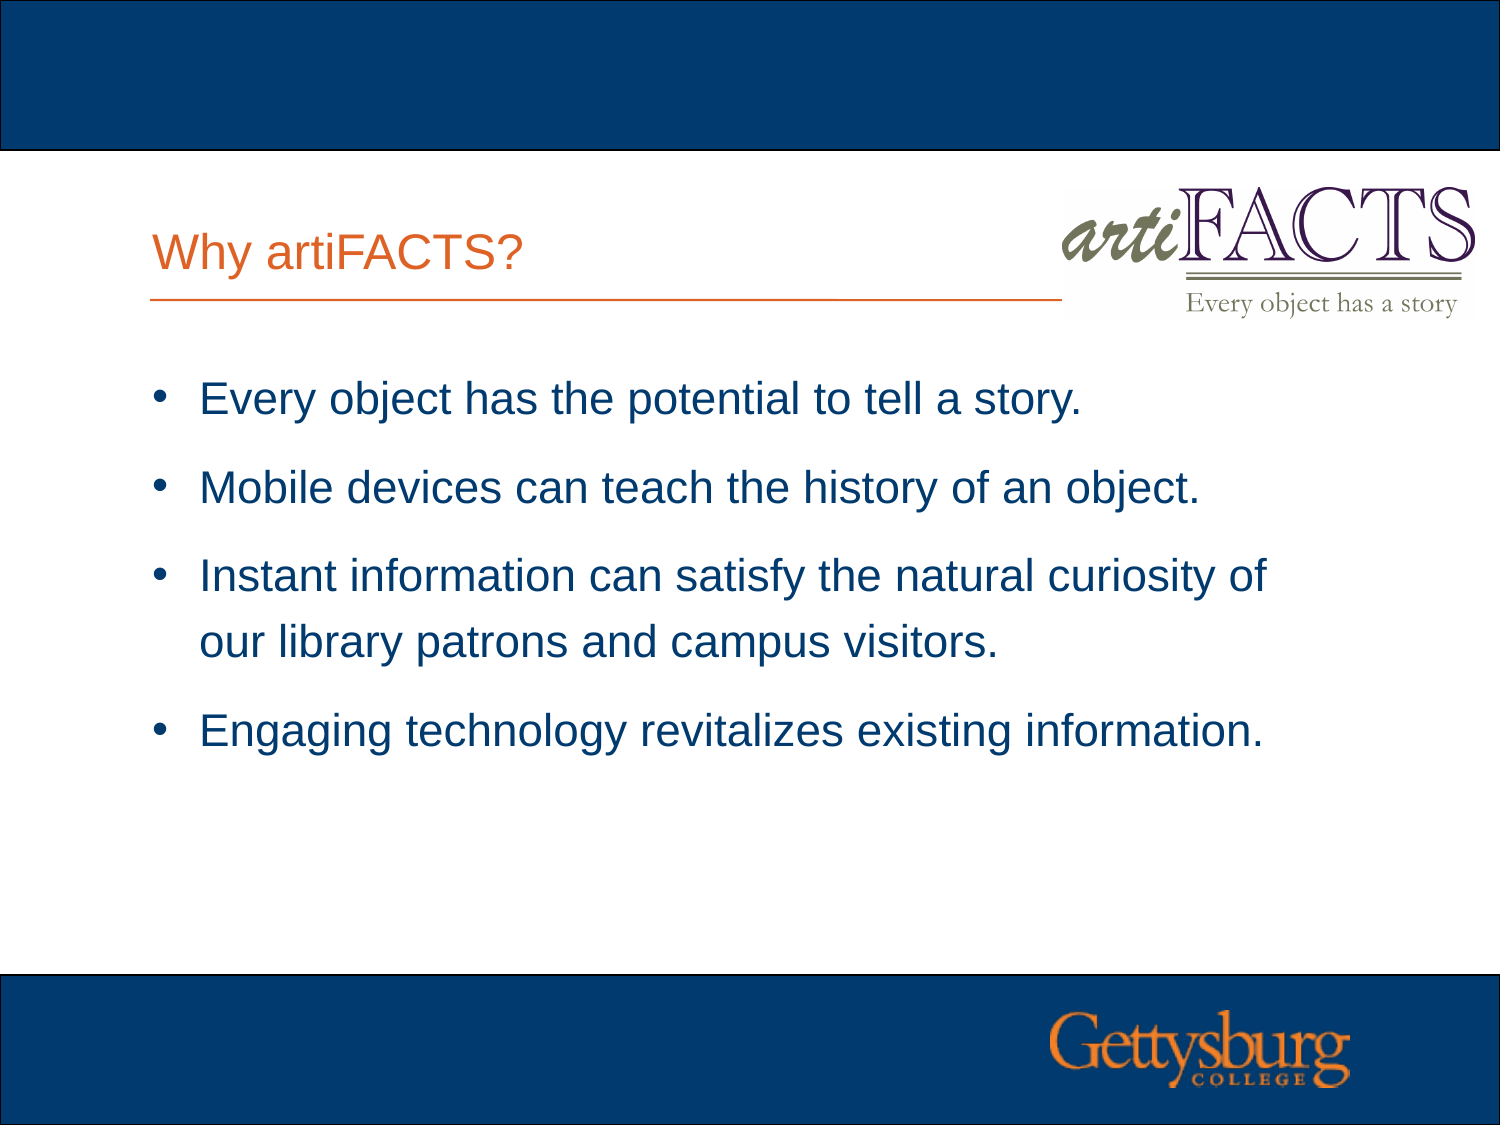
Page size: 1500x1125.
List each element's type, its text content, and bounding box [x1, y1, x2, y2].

picture [1049, 1010, 1351, 1088]
text_box [0, 974, 1500, 1125]
picture [1062, 187, 1476, 321]
text_box [0, 0, 1500, 150]
text_box Why artiFACTS? [137, 212, 1338, 349]
text_box Every object has the potential to tell a story. Mobile devices can teach the history of an object. Instant information can satisfy the natural curiosity of our library patrons and campus visitors. Engaging technology revitalizes existing information. [137, 349, 1350, 853]
